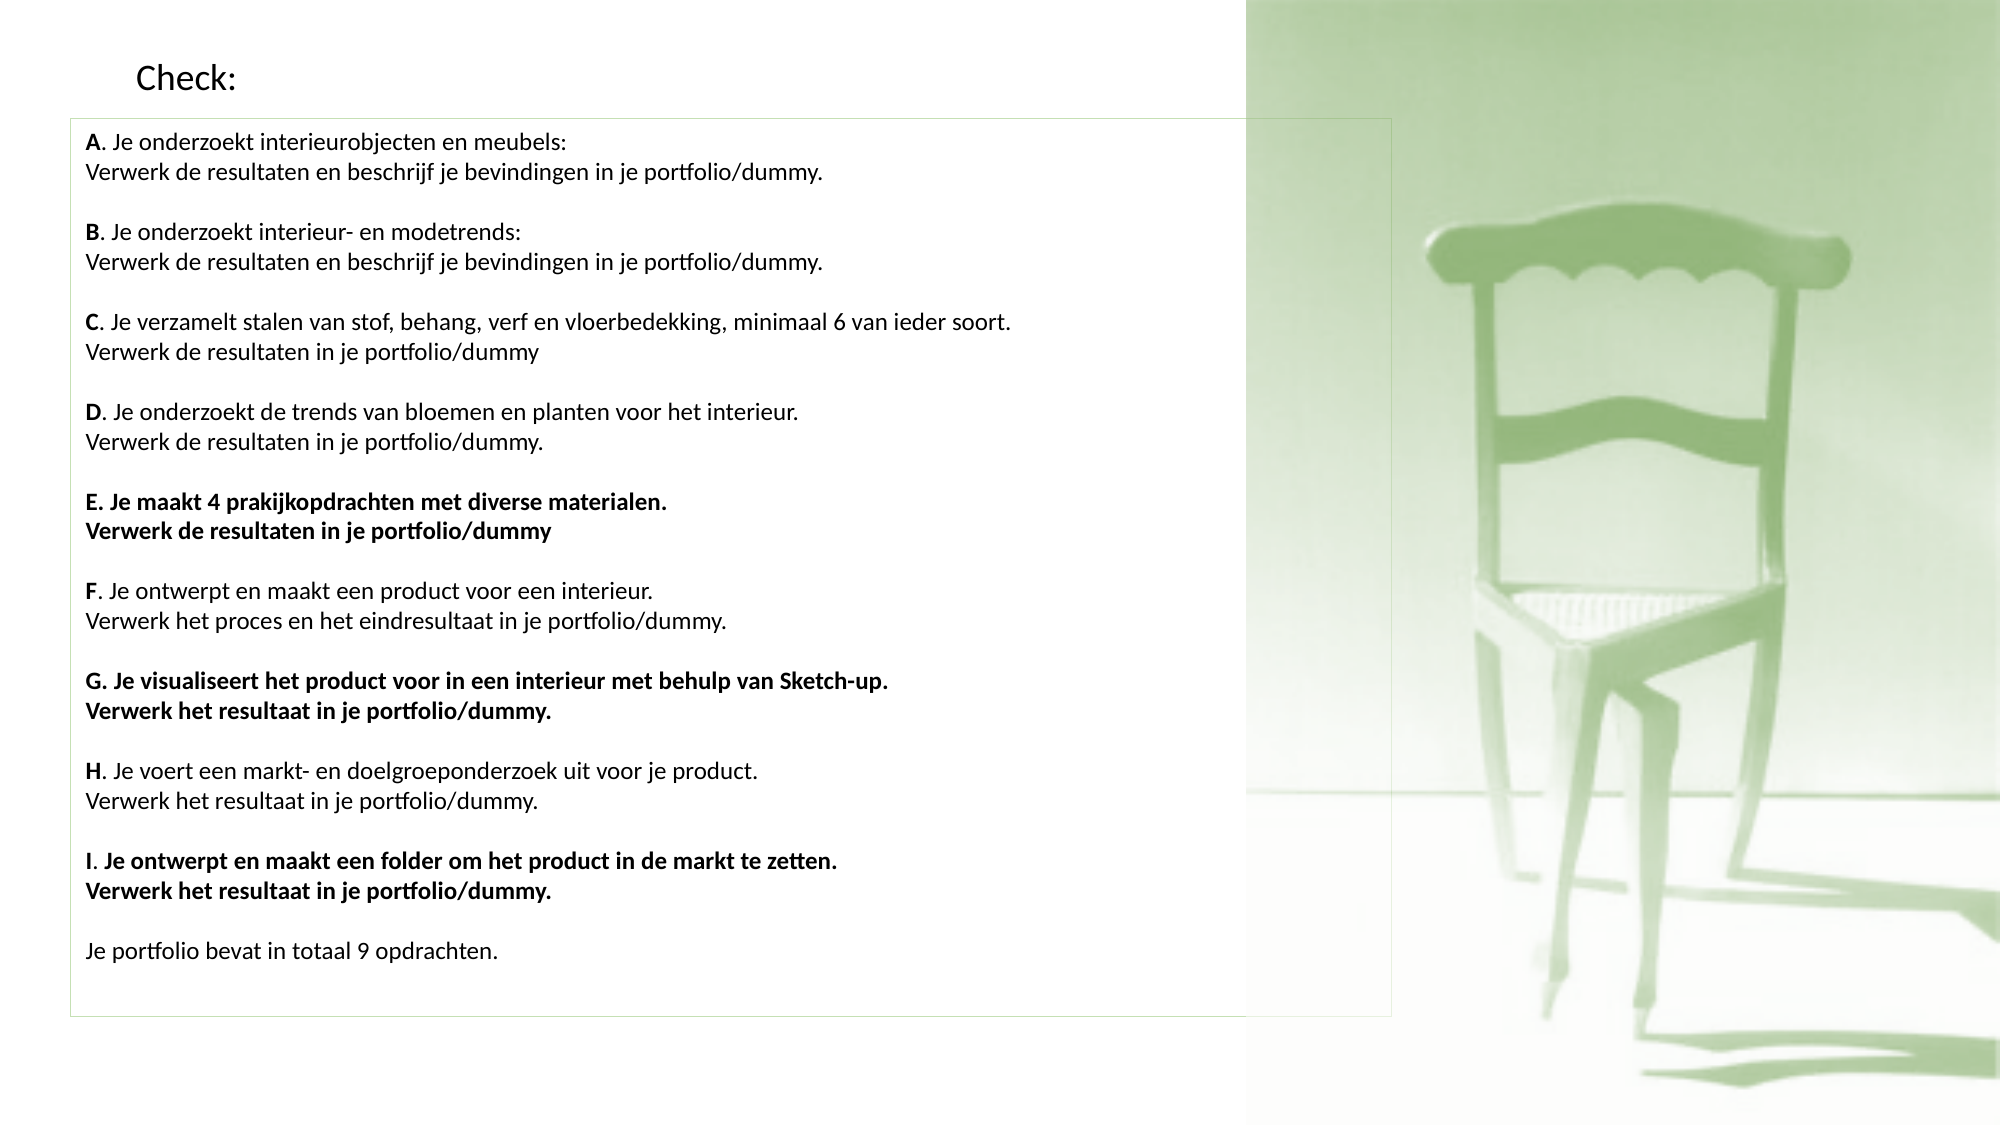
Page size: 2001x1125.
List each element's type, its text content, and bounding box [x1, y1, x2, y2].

text_box Check: [121, 45, 253, 106]
text_box A. Je onderzoekt interieurobjecten en meubels: Verwerk de resultaten en beschrijf je bevindingen in je portfolio/dummy. B. Je onderzoekt interieur- en modetrends: Verwerk de resultaten en beschrijf je bevindingen in je portfolio/dummy. C. Je verzamelt stalen van stof, behang, verf en vloerbedekking, minimaal 6 van ieder soort. Verwerk de resultaten in je portfolio/dummy D. Je onderzoekt de trends van bloemen en planten voor het interieur. Verwerk de resultaten in je portfolio/dummy. E. Je maakt 4 prakijkopdrachten met diverse materialen. Verwerk de resultaten in je portfolio/dummy F. Je ontwerpt en maakt een product voor een interieur. Verwerk het proces en het eindresultaat in je portfolio/dummy. G. Je visualiseert het product voor in een interieur met behulp van Sketch-up. Verwerk het resultaat in je portfolio/dummy. H. Je voert een markt- en doelgroeponderzoek uit voor je product. Verwerk het resultaat in je portfolio/dummy. I. Je ontwerpt en maakt een folder om het product in de markt te zetten. Verwerk het resultaat in je portfolio/dummy. Je portfolio bevat in totaal 9 opdrachten. [70, 118, 1246, 1017]
picture [1246, 0, 2000, 1125]
